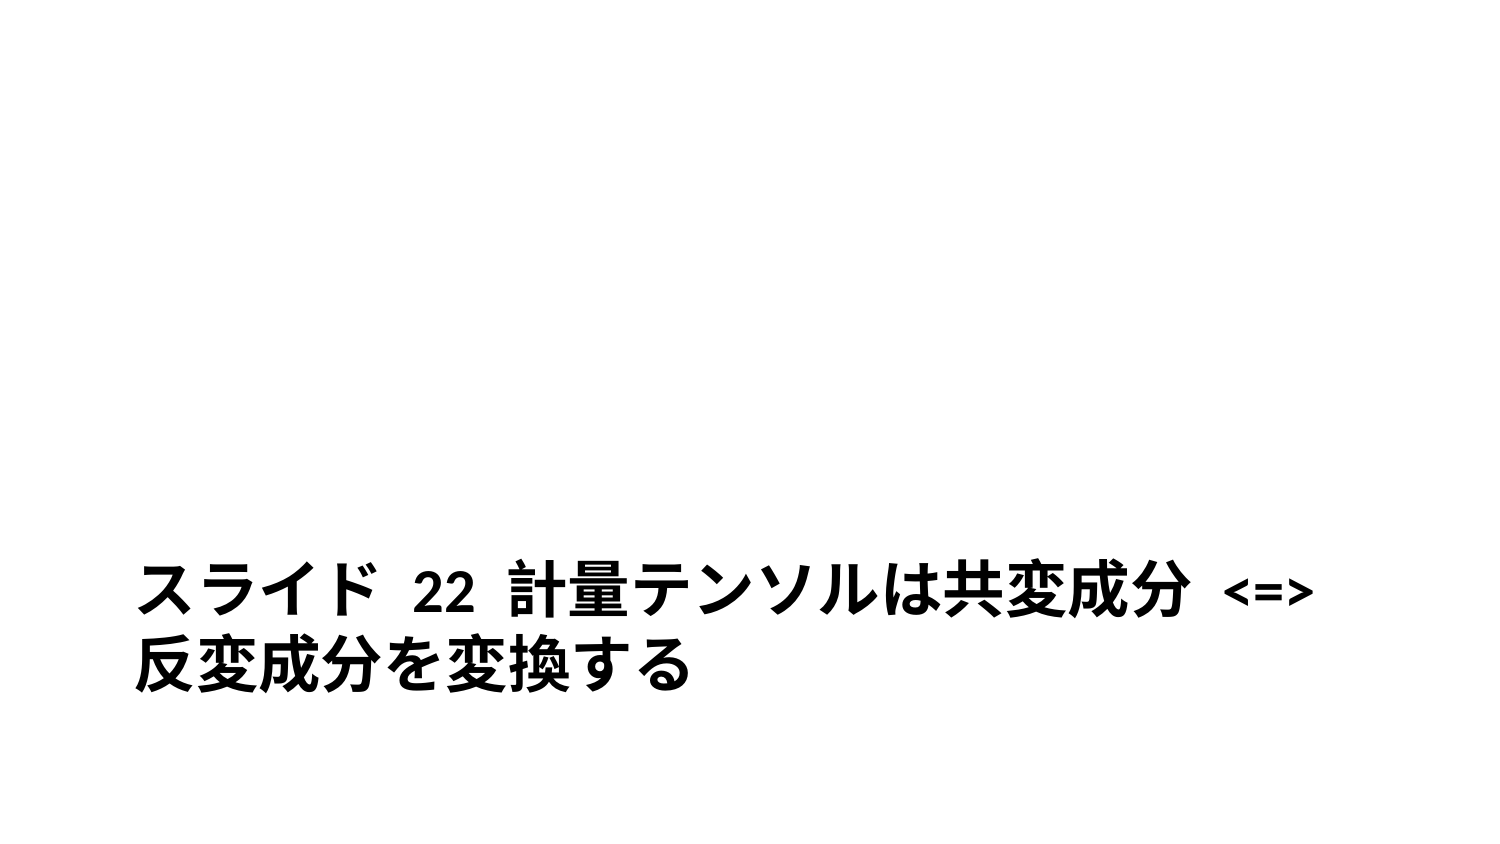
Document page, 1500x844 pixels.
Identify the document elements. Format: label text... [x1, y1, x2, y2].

title スライド 22 計量テンソルは共変成分 <=> 反変成分を変換する [118, 542, 1394, 710]
